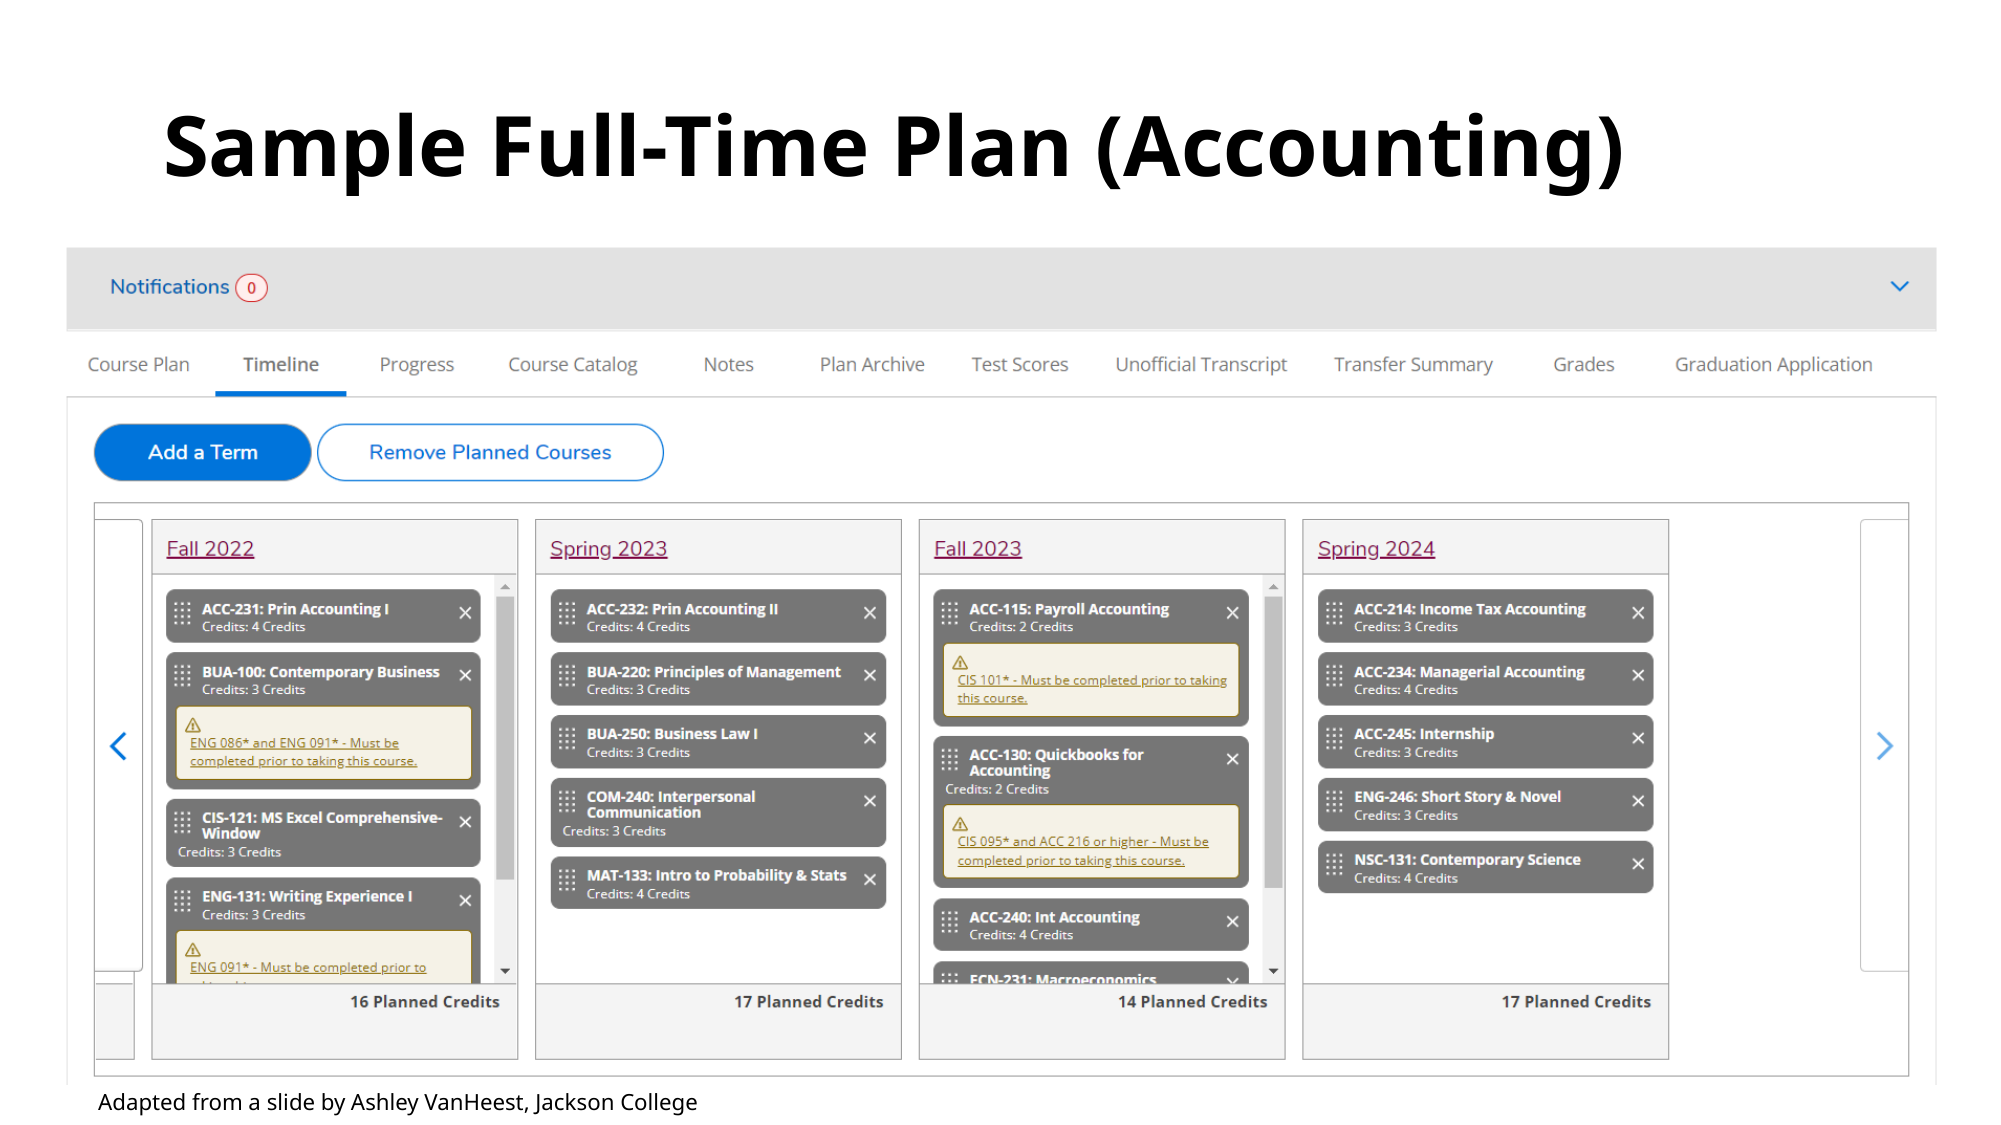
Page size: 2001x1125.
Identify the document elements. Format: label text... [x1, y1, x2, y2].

picture [54, 235, 1946, 1085]
text_box Adapted from a slide by Ashley VanHeest, Jackson College [78, 1096, 1637, 1125]
title Sample Full-Time Plan (Accounting) [143, 73, 1853, 232]
